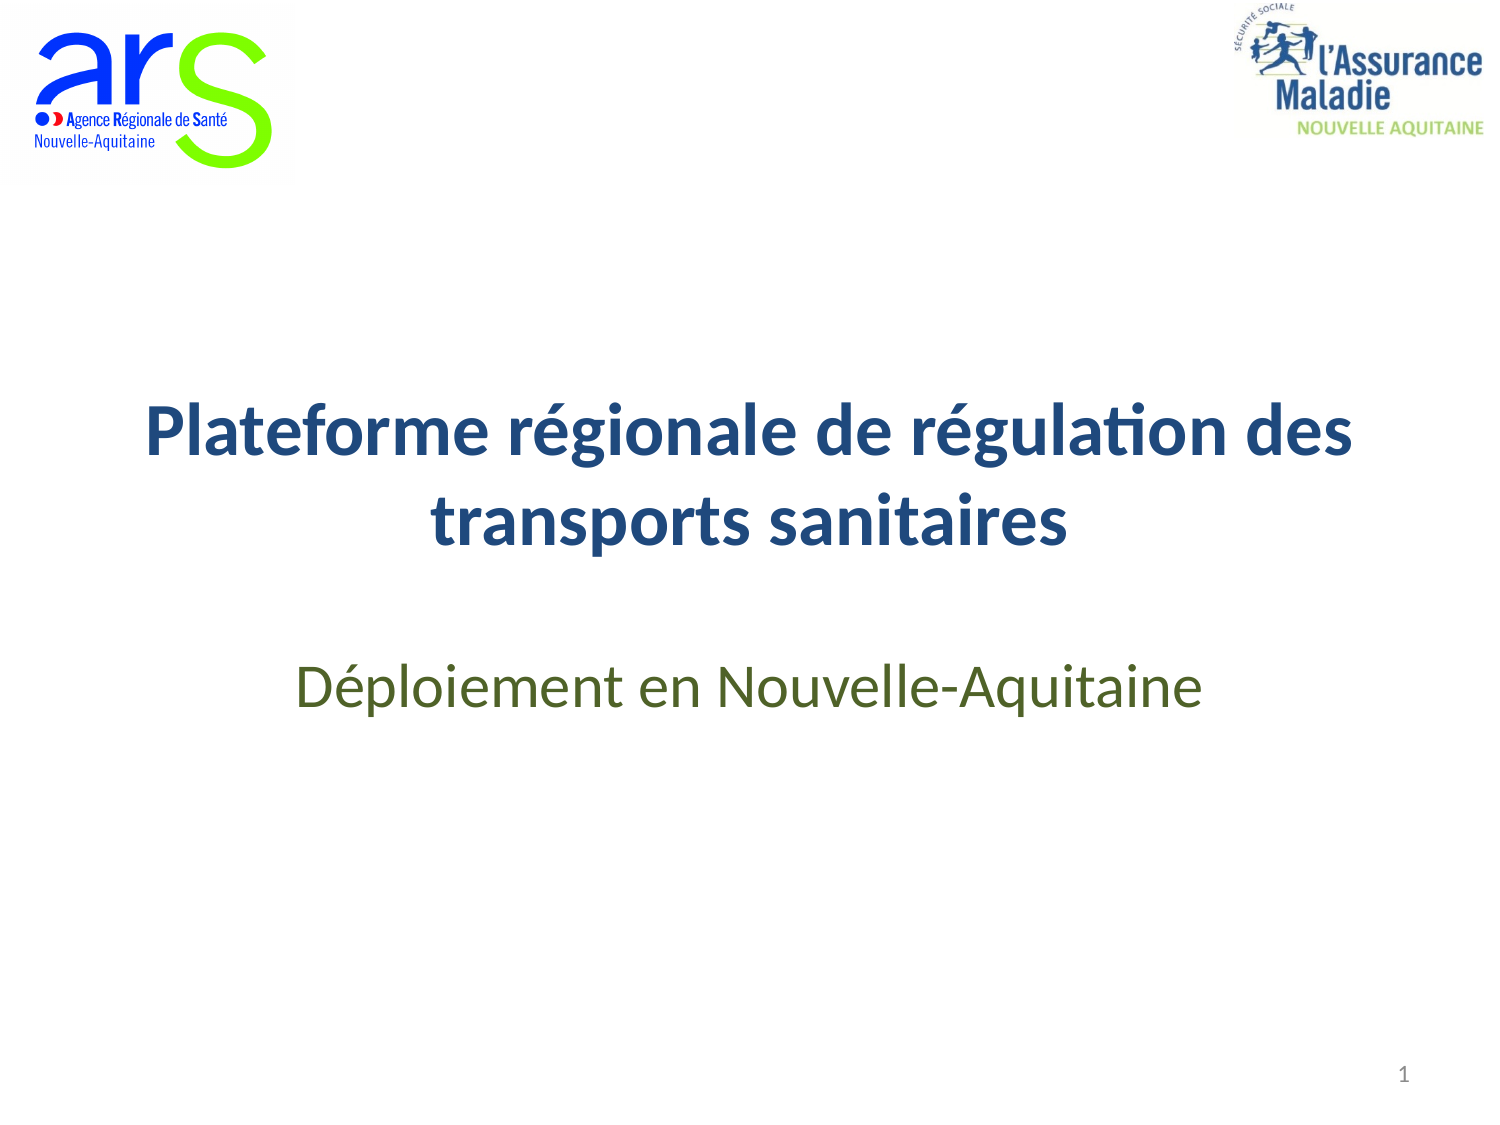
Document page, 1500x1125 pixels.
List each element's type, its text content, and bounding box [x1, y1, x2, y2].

picture [1234, 3, 1484, 138]
slide_number 1 [1074, 1042, 1425, 1103]
subtitle Déploiement en Nouvelle-Aquitaine [225, 637, 1275, 925]
picture [0, 3, 295, 185]
title Plateforme régionale de régulation des transports sanitaires [112, 349, 1388, 591]
